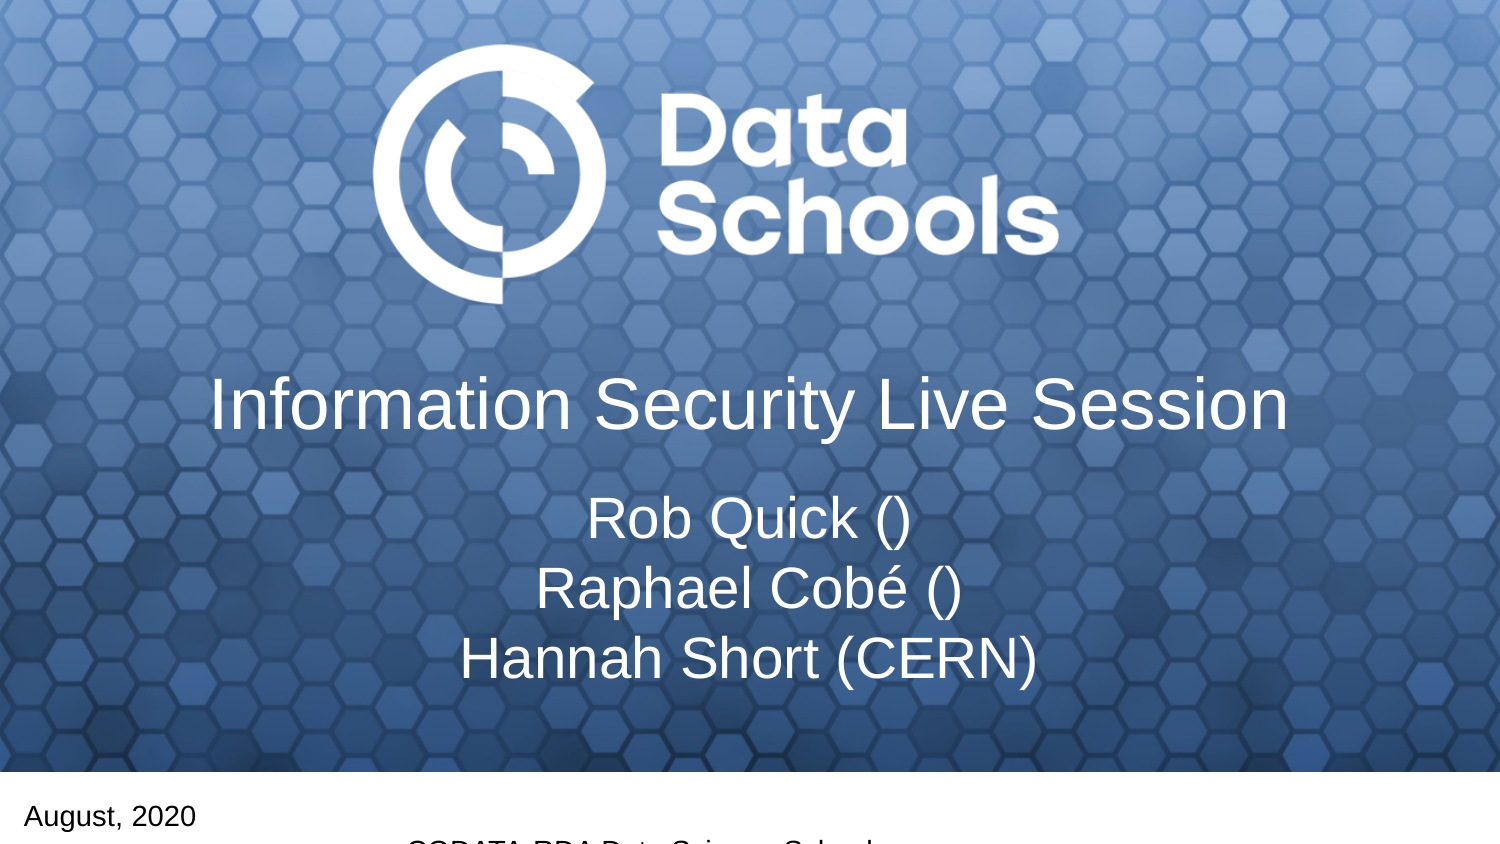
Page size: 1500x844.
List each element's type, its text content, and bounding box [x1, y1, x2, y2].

text_box August, 2020 CODATA-RDA Data Science School [9, 782, 1500, 836]
picture [0, 0, 1500, 772]
